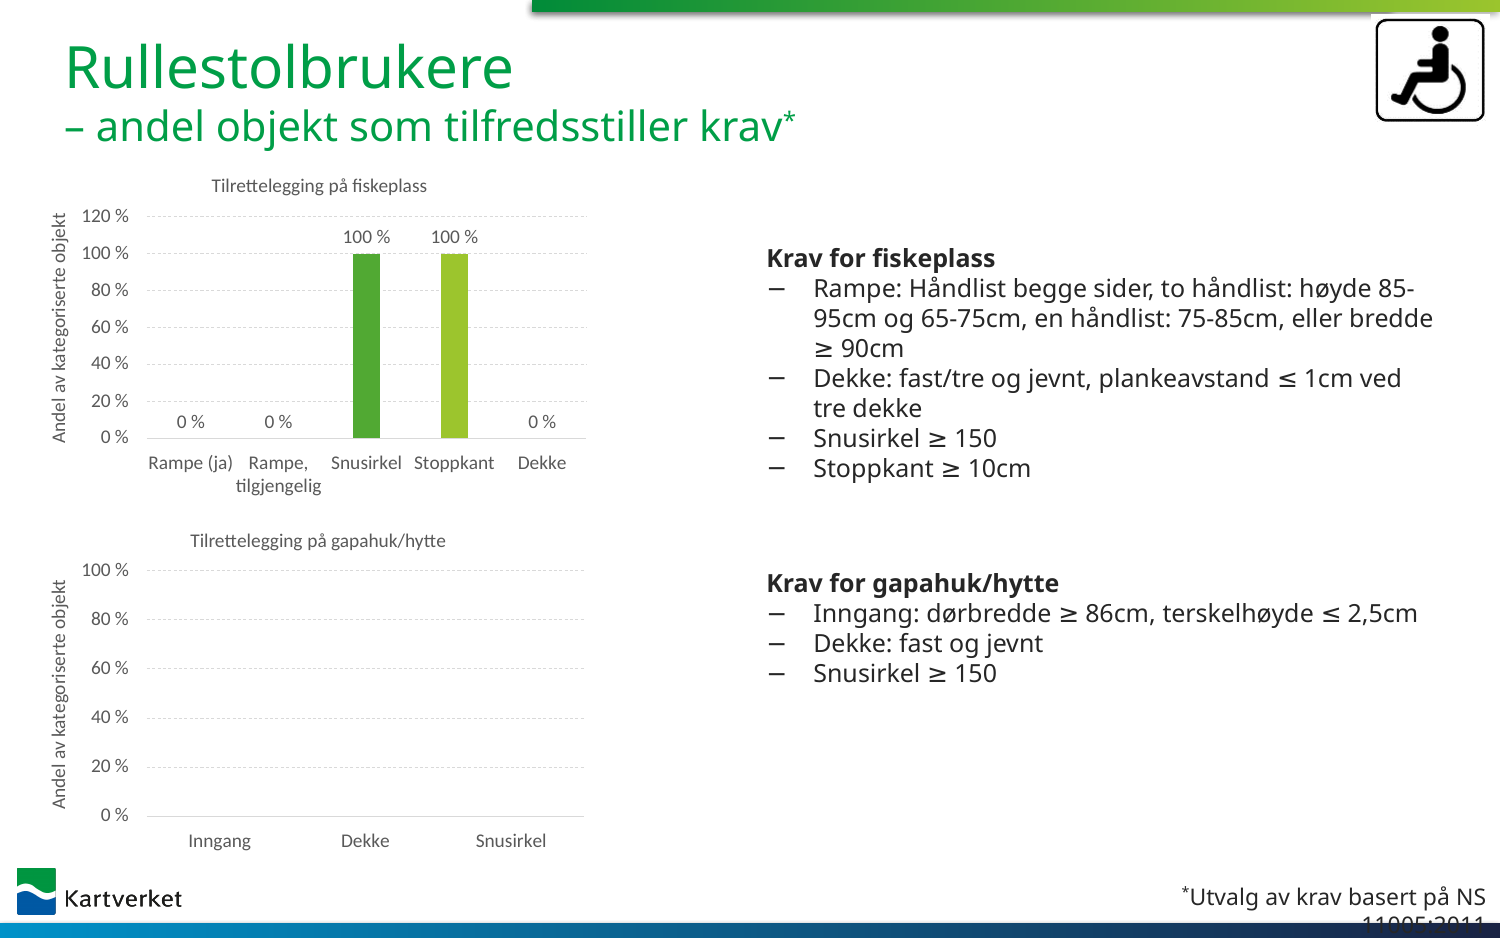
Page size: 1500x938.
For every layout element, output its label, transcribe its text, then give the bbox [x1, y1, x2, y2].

picture [1371, 13, 1491, 127]
text_box Krav for fiskeplass Rampe: Håndlist begge sider, to håndlist: høyde 85-95cm og 65-75cm, en håndlist: 75-85cm, eller bredde ≥ 90cm Dekke: fast/tre og jevnt, plankeavstand ≤ 1cm ved tre dekke Snusirkel ≥ 150 Stoppkant ≥ 10cm [751, 235, 1452, 490]
text_box Krav for gapahuk/hytte Inngang: dørbredde ≥ 86cm, terskelhøyde ≤ 2,5cm Dekke: fast og jevnt Snusirkel ≥ 150 [751, 560, 1452, 695]
text_box Rullestolbrukere – andel objekt som tilfredsstiller krav* [49, 29, 1431, 158]
picture [41, 520, 596, 859]
text_box *Utvalg av krav basert på NS 11005:2011 [1068, 873, 1500, 938]
picture [41, 166, 598, 505]
